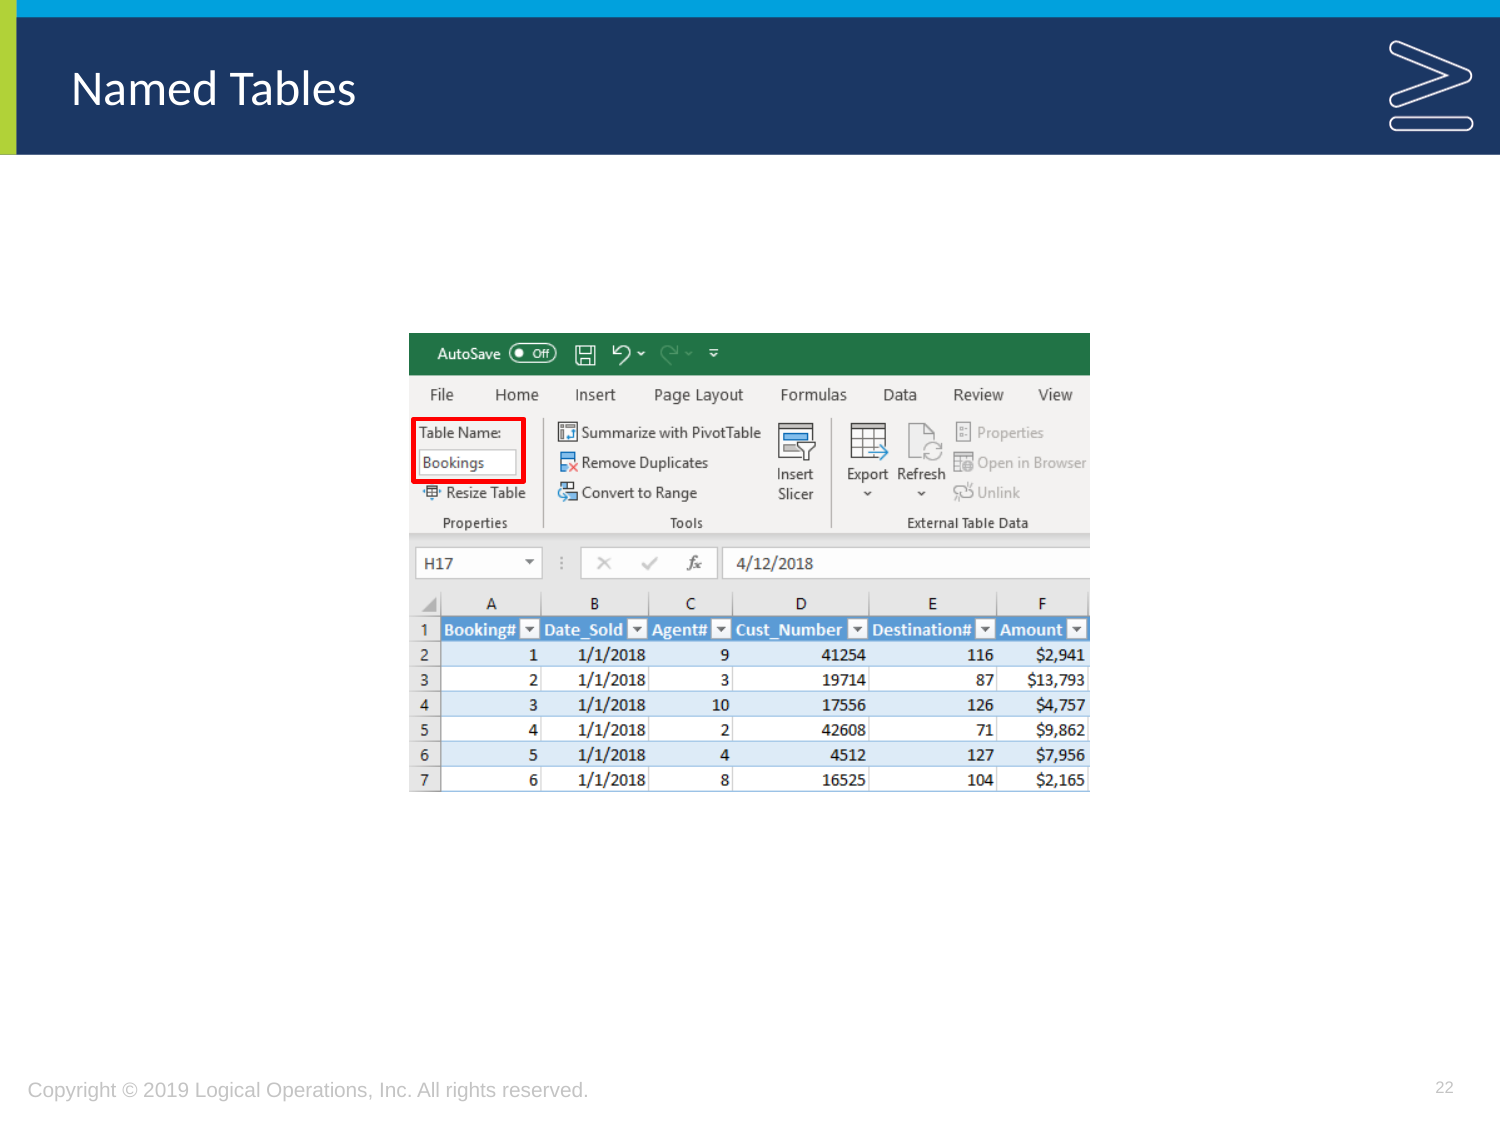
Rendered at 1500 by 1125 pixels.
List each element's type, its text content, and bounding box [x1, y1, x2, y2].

slide_number 22 [1118, 1057, 1469, 1118]
picture [0, 0, 56, 155]
title Named Tables [56, 16, 1350, 155]
picture [1350, 18, 1500, 155]
picture [409, 332, 1091, 793]
